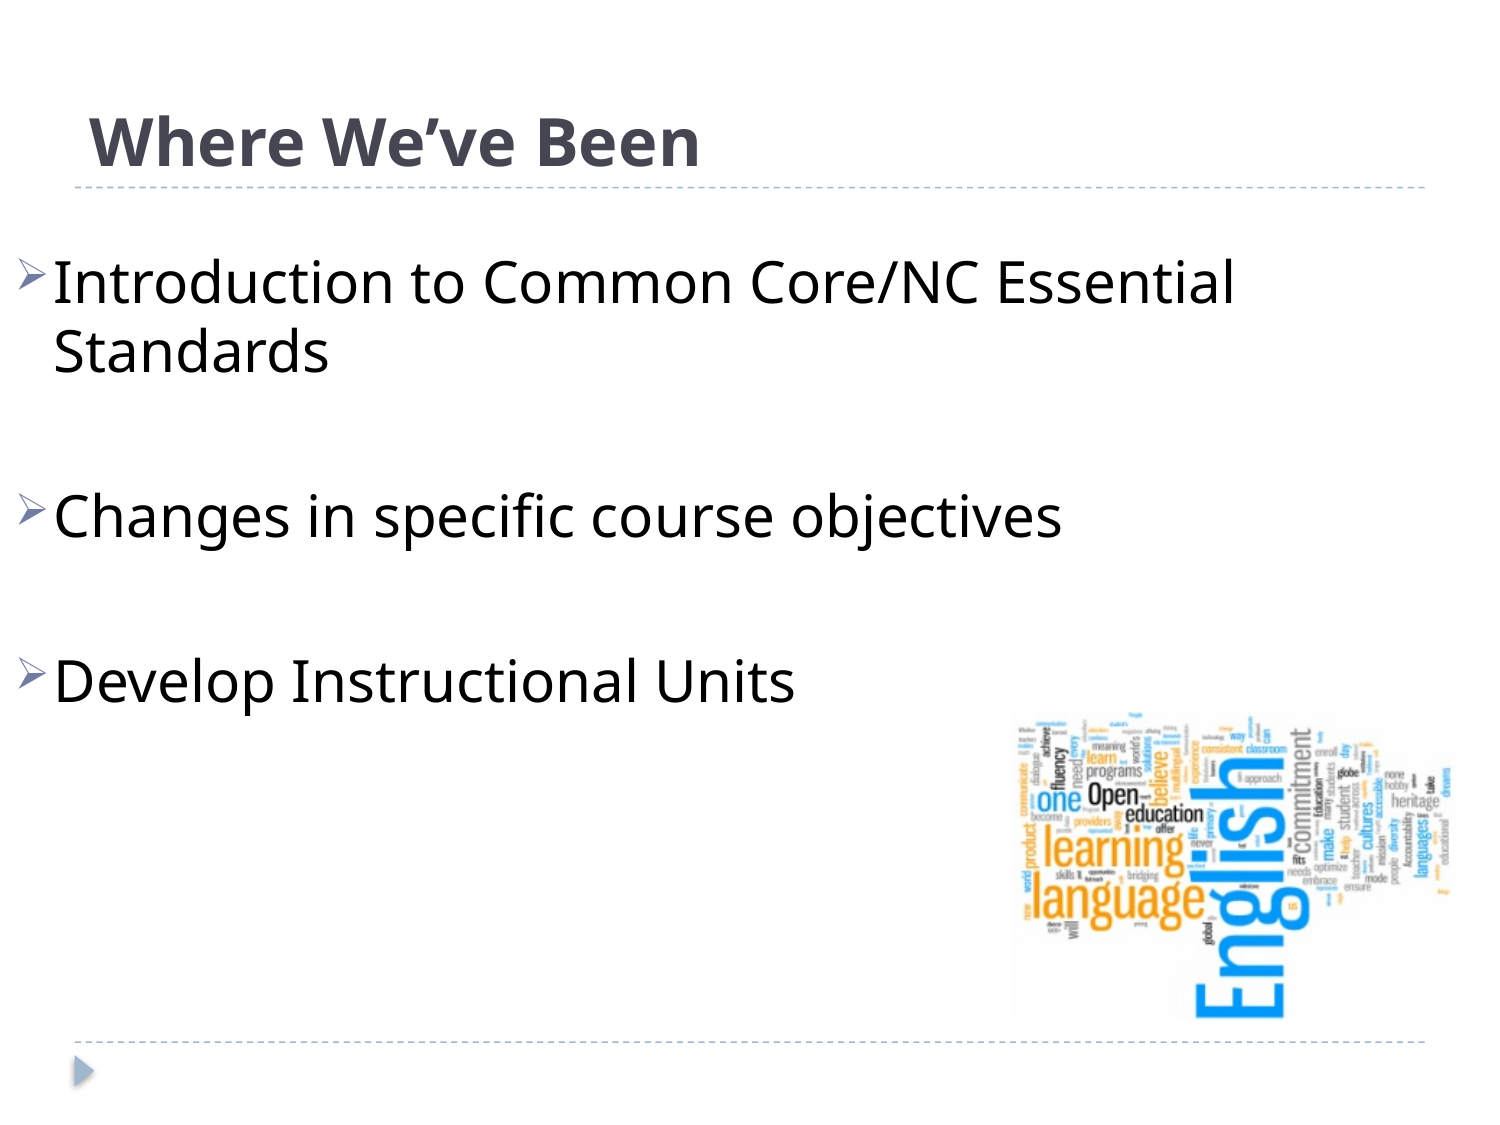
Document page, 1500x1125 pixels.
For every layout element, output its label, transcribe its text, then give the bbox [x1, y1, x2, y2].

title Where We’ve Been [75, 24, 1425, 188]
picture [1012, 712, 1462, 1022]
list Introduction to Common Core/NC Essential Standards Changes in specific course objectives Develop Instructional Units [0, 237, 1500, 1048]
